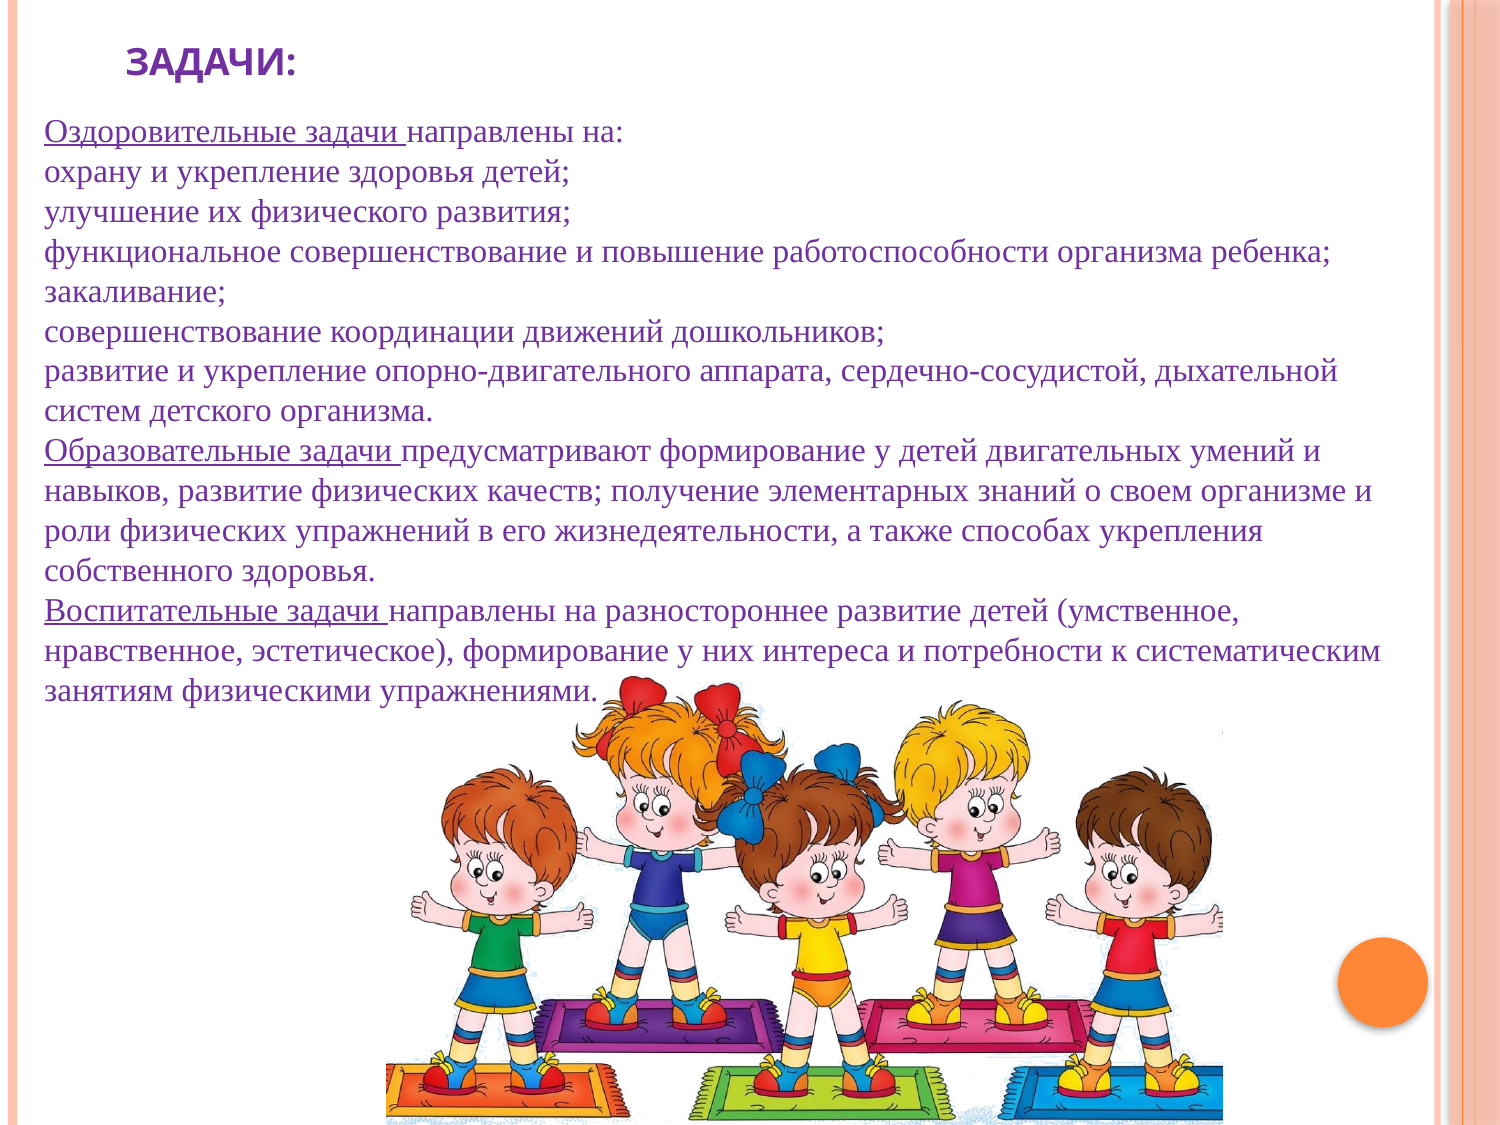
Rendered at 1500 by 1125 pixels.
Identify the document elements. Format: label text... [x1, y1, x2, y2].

text_box ЗАДАЧИ: [110, 30, 312, 91]
picture [386, 658, 1223, 1125]
picture [1031, 1080, 1039, 1105]
text_box Оздоровительные задачи направлены на: охрану и укрепление здоровья детей; улучшение их физического развития; функциональное совершенствование и повышение работоспособности организма ребенка; закаливание; совершенствование координации движений дошкольников; развитие и укрепление опорно-двигательного аппарата, сердечно-сосудистой, дыхательной систем детского организма. Образовательные задачи предусматривают формирование у детей двигательных умений и навыков, развитие физических качеств; получение элементарных знаний о своем организме и роли физических упражнений в его жизнедеятельности, а также способах укрепления собственного здоровья. Воспитательные задачи направлены на разностороннее развитие детей (умственное, нравственное, эстетическое), формирование у них интереса и потребности к систематическим занятиям физическими упражнениями. [29, 101, 1436, 716]
picture [1066, 1108, 1124, 1113]
